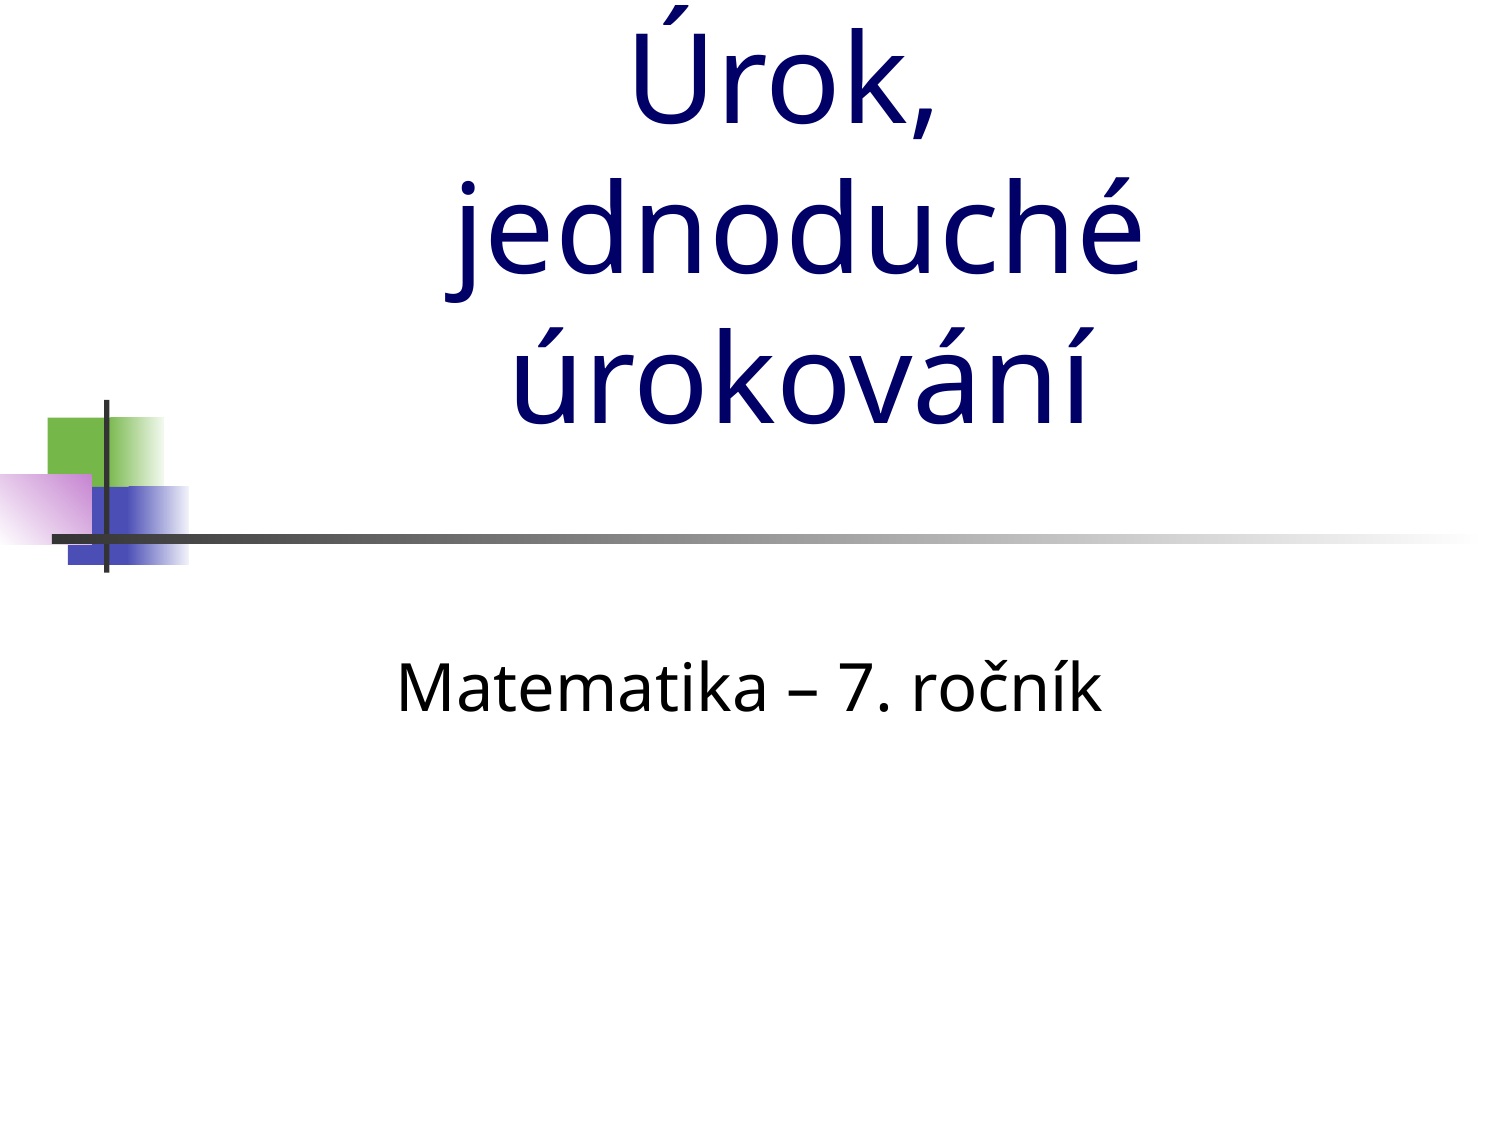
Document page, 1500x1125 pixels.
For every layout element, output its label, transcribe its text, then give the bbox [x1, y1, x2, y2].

subtitle Matematika – 7. ročník [224, 637, 1276, 926]
title Úrok, jednoduché úrokování [162, 136, 1438, 457]
